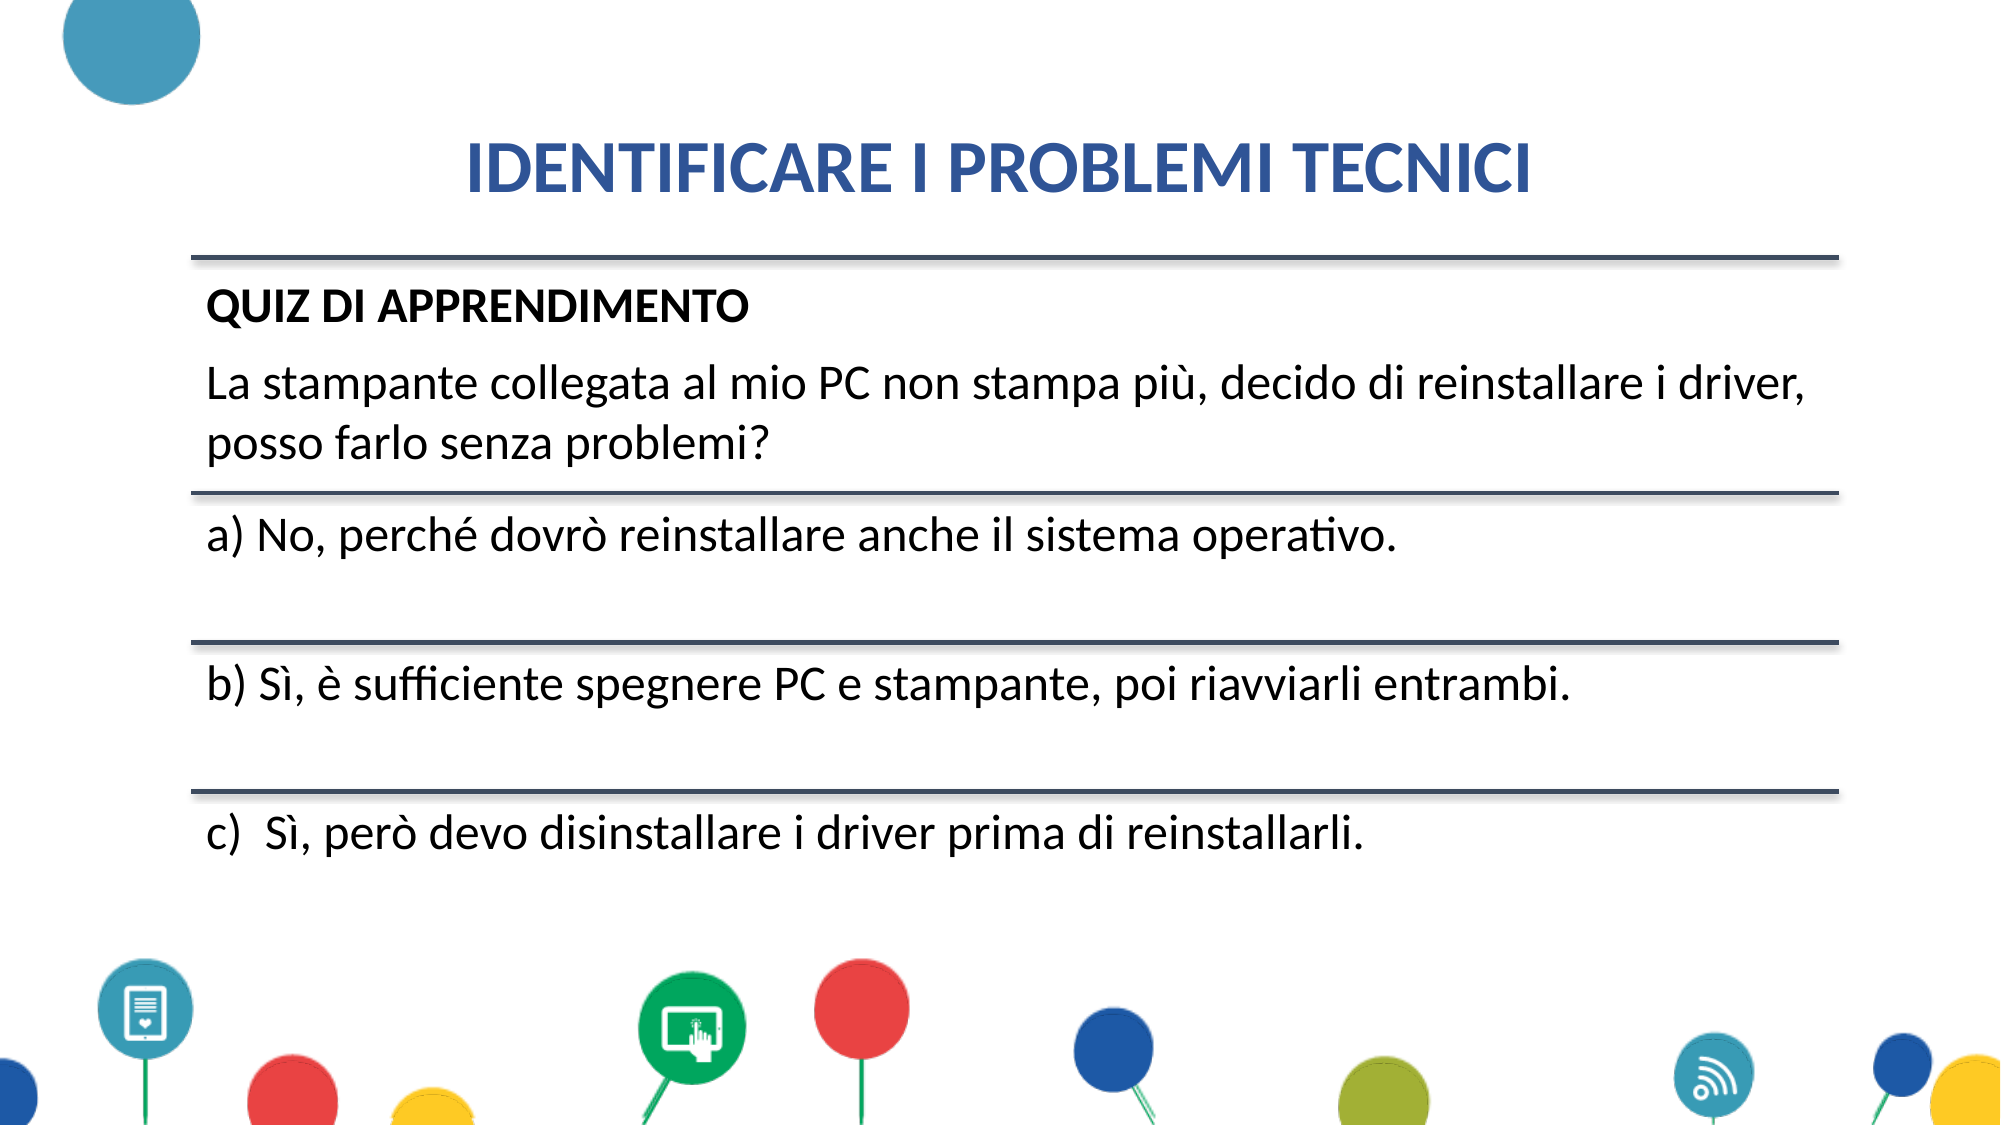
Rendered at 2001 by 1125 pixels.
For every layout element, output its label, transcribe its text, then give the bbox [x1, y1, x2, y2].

picture [0, 0, 2001, 1125]
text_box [190, 257, 1840, 941]
title Identificare i problemi tecnici [137, 59, 1863, 278]
